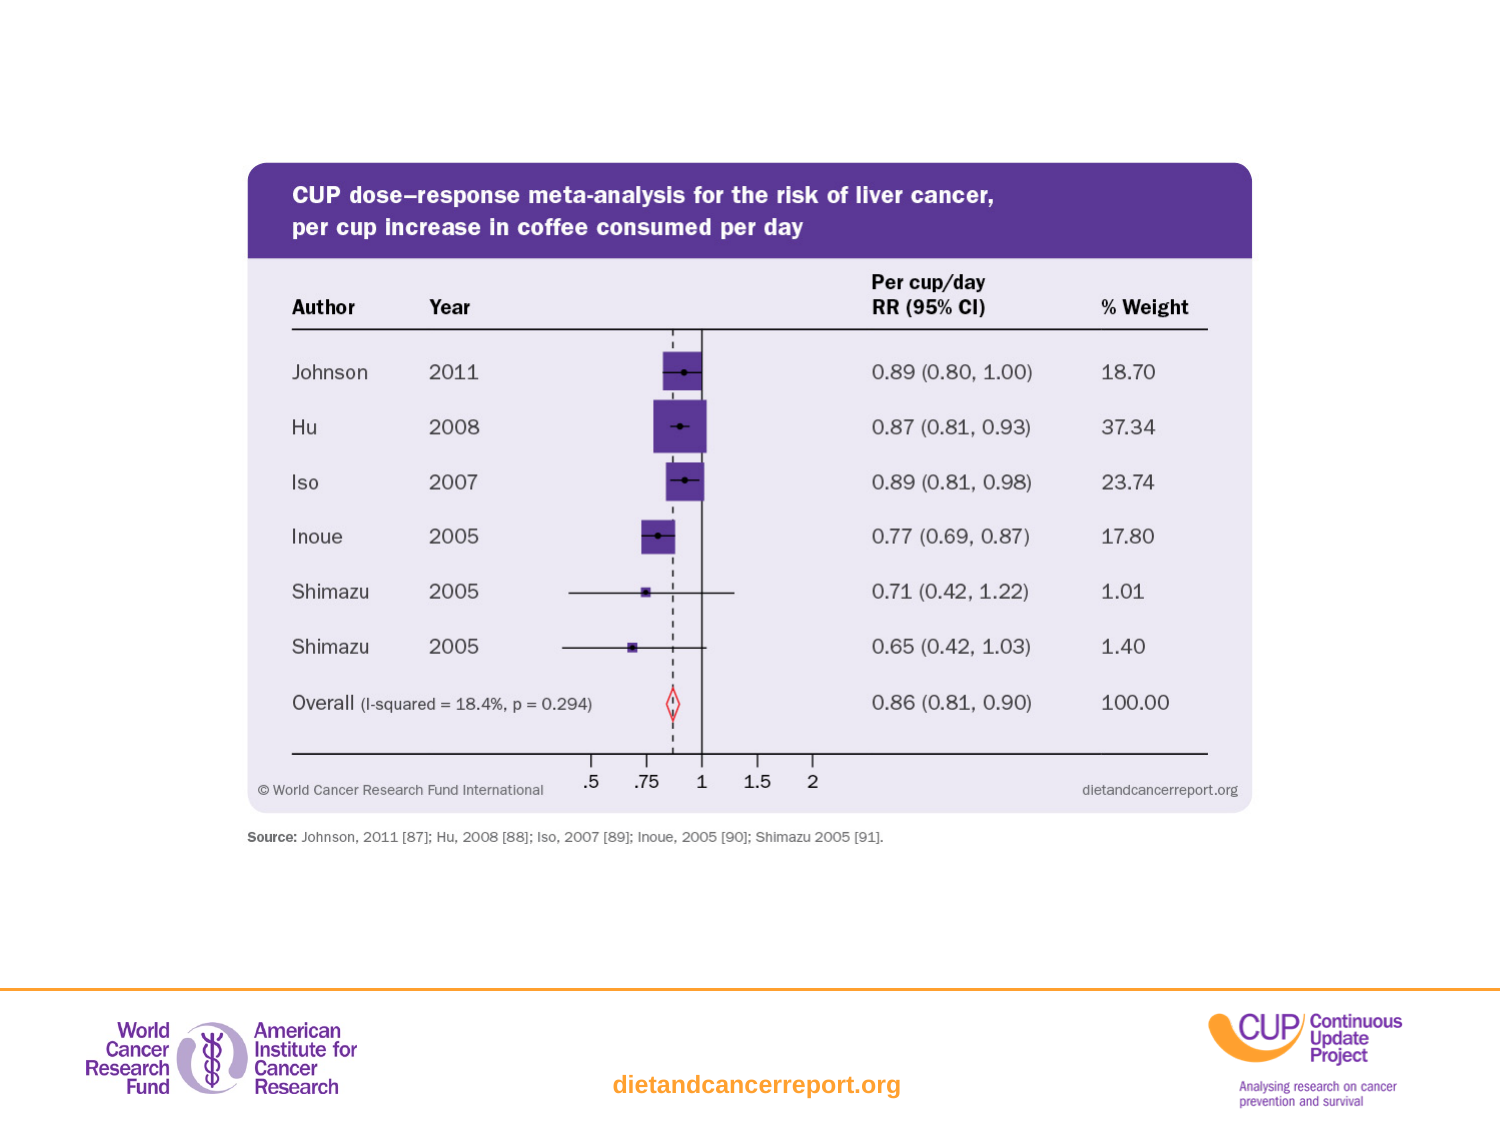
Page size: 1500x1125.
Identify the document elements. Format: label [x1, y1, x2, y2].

picture [1207, 1013, 1403, 1109]
picture [218, 133, 1282, 872]
picture [86, 1022, 357, 1094]
